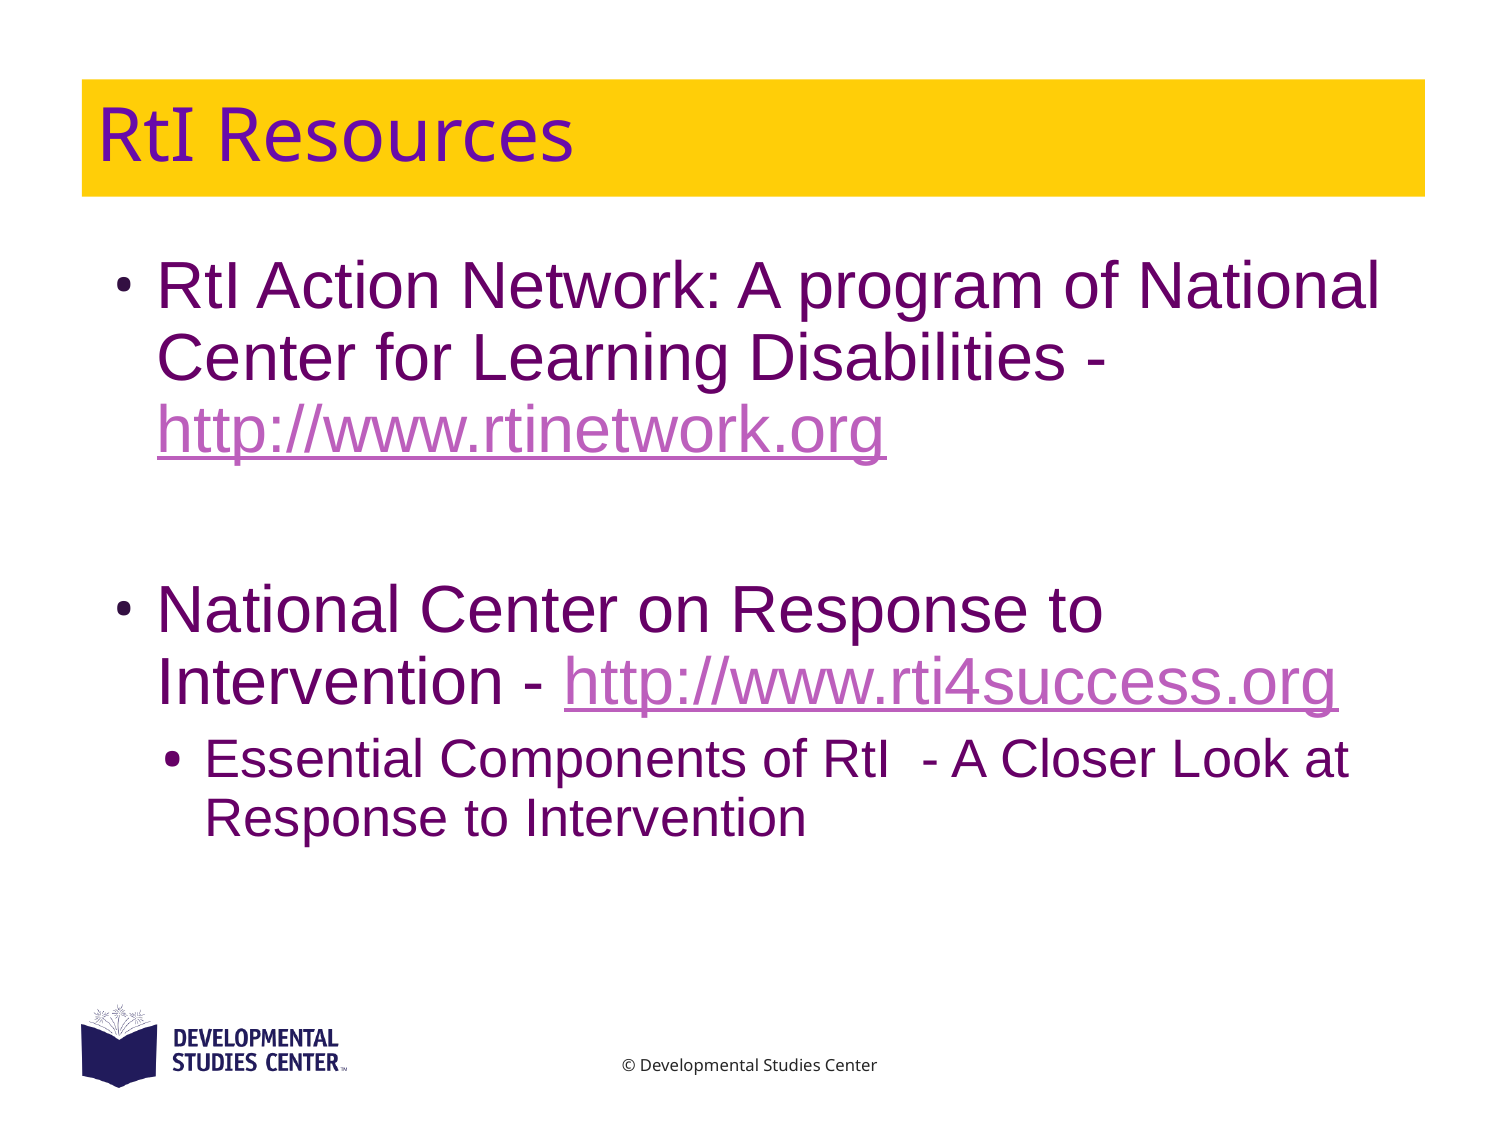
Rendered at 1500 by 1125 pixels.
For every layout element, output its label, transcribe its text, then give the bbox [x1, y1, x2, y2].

list RtI Action Network: A program of National Center for Learning Disabilities - http://www.rtinetwork.org National Center on Response to Intervention - http://www.rti4success.org Essential Components of RtI - A Closer Look at Response to Intervention [81, 243, 1425, 1005]
title RtI Resources [81, 79, 1425, 197]
picture [81, 1005, 347, 1088]
